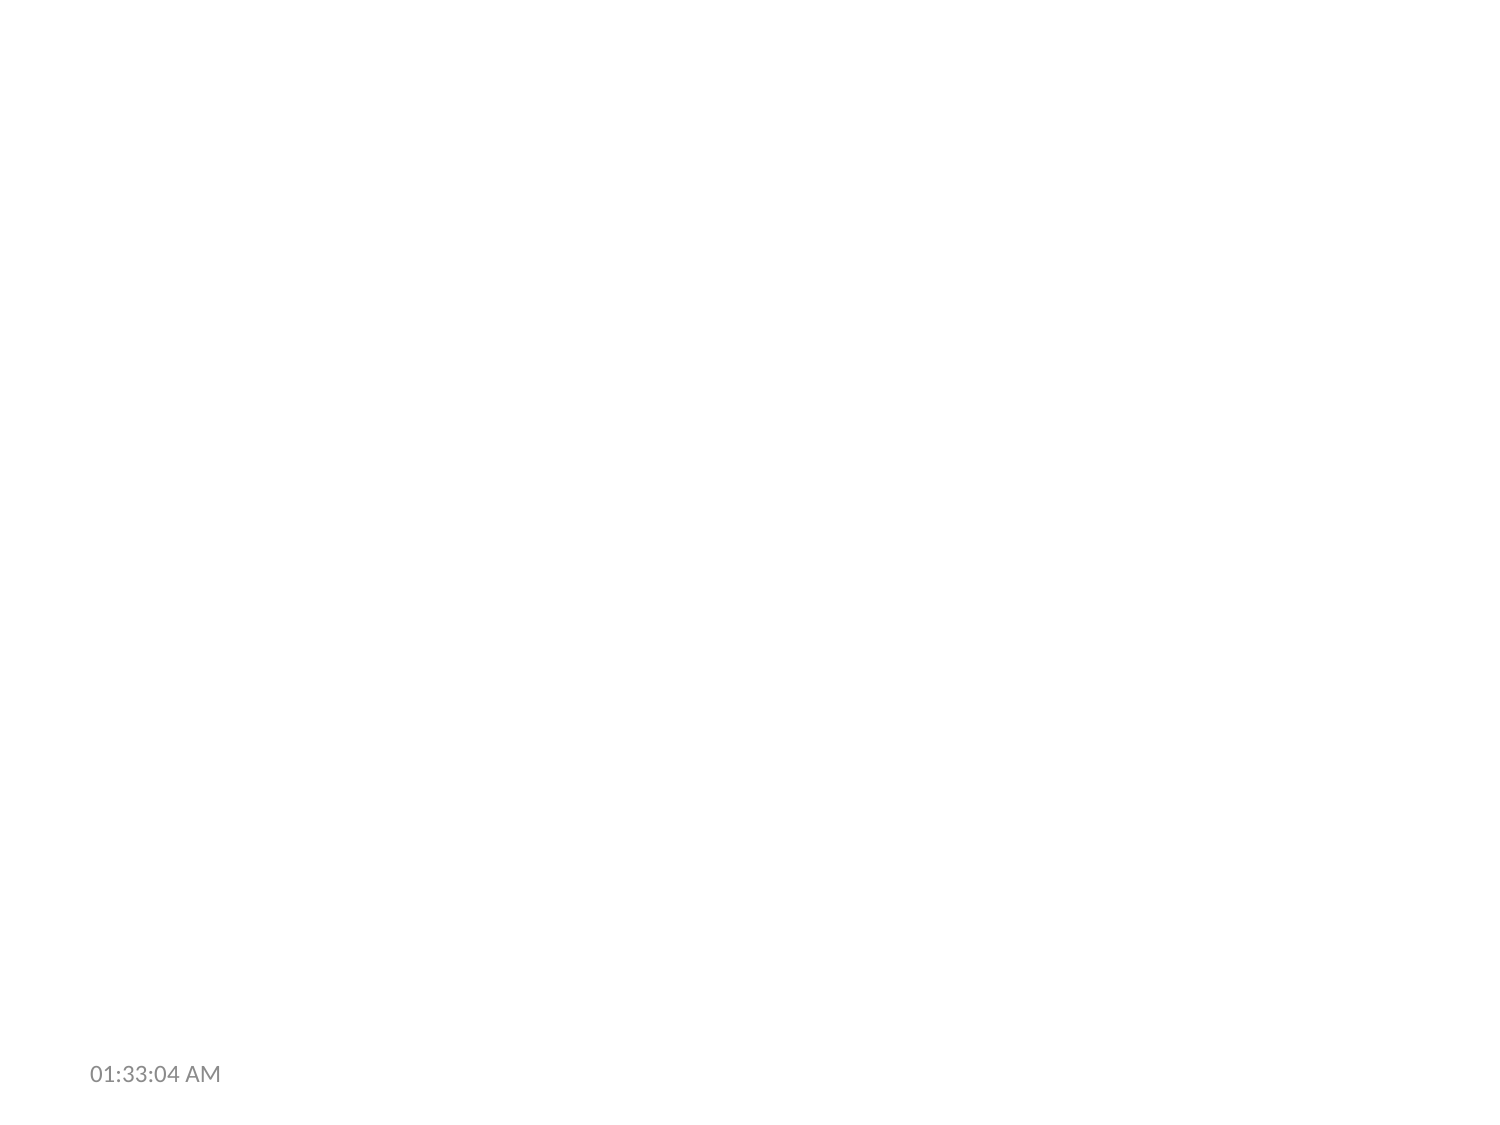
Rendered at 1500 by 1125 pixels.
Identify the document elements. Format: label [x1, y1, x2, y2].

slide_number [75, 1042, 425, 1103]
